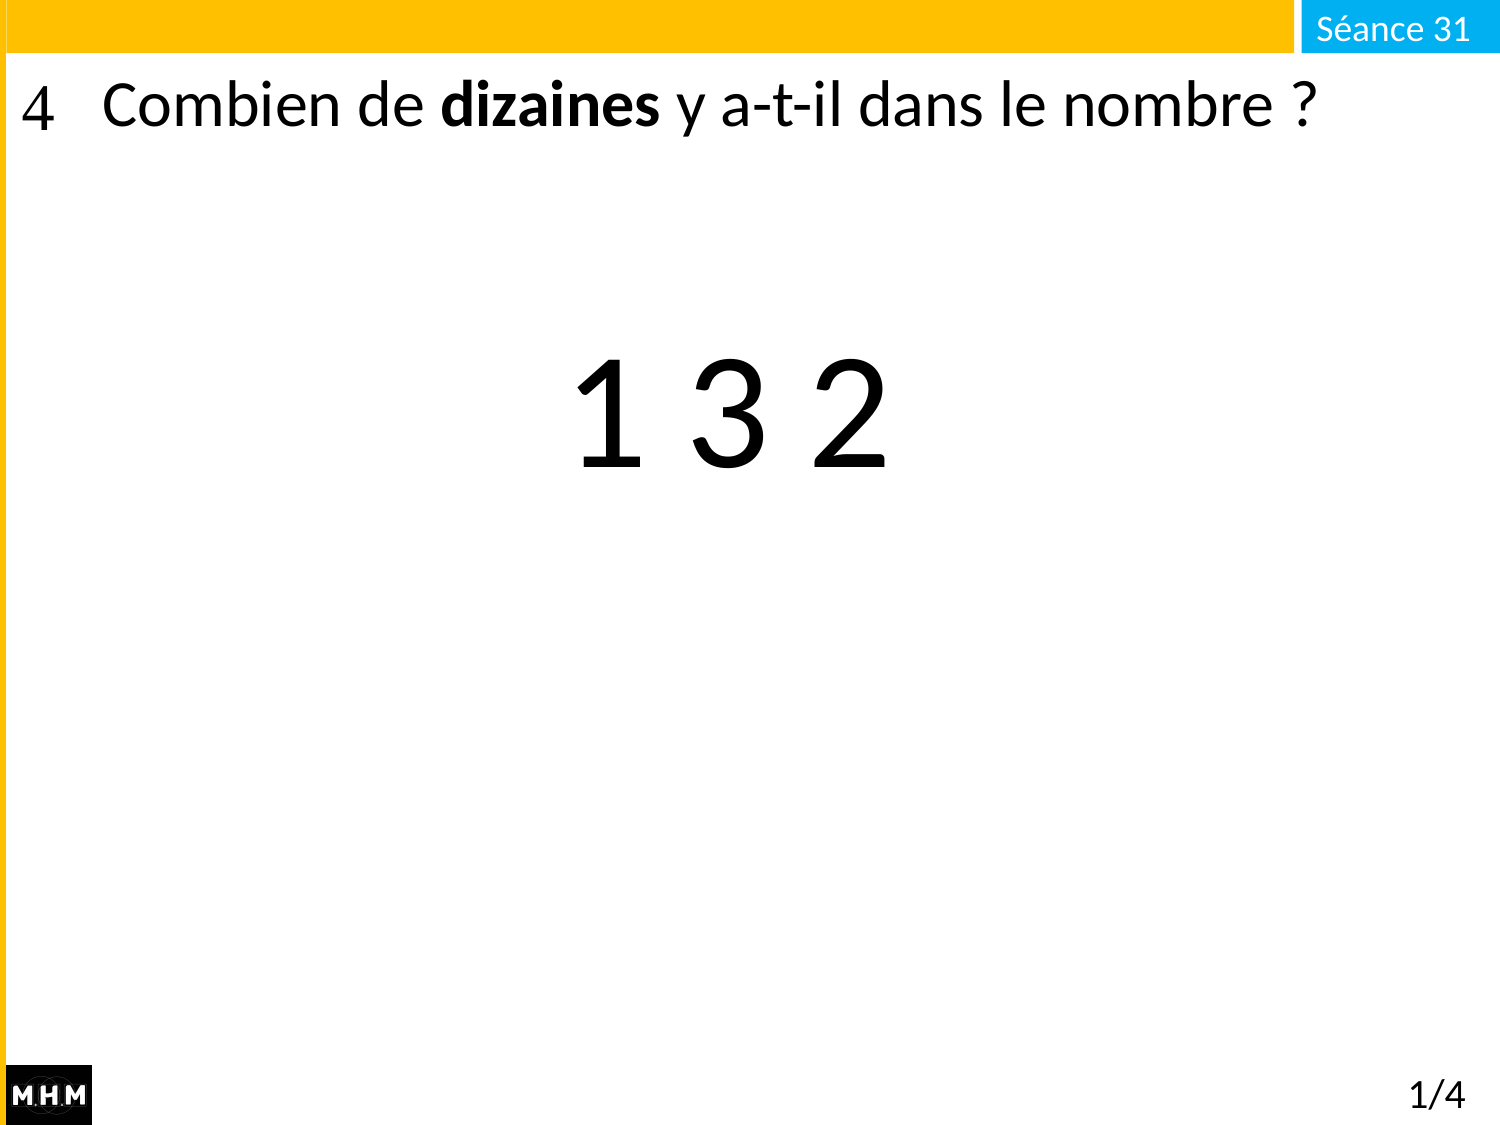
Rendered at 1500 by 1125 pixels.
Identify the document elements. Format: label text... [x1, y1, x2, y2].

list 1/4 [1373, 1064, 1500, 1125]
text_box 1 3 2 [441, 293, 1014, 509]
picture [6, 1065, 92, 1125]
title Combien de dizaines y a-t-il dans le nombre ? [87, 61, 1374, 149]
